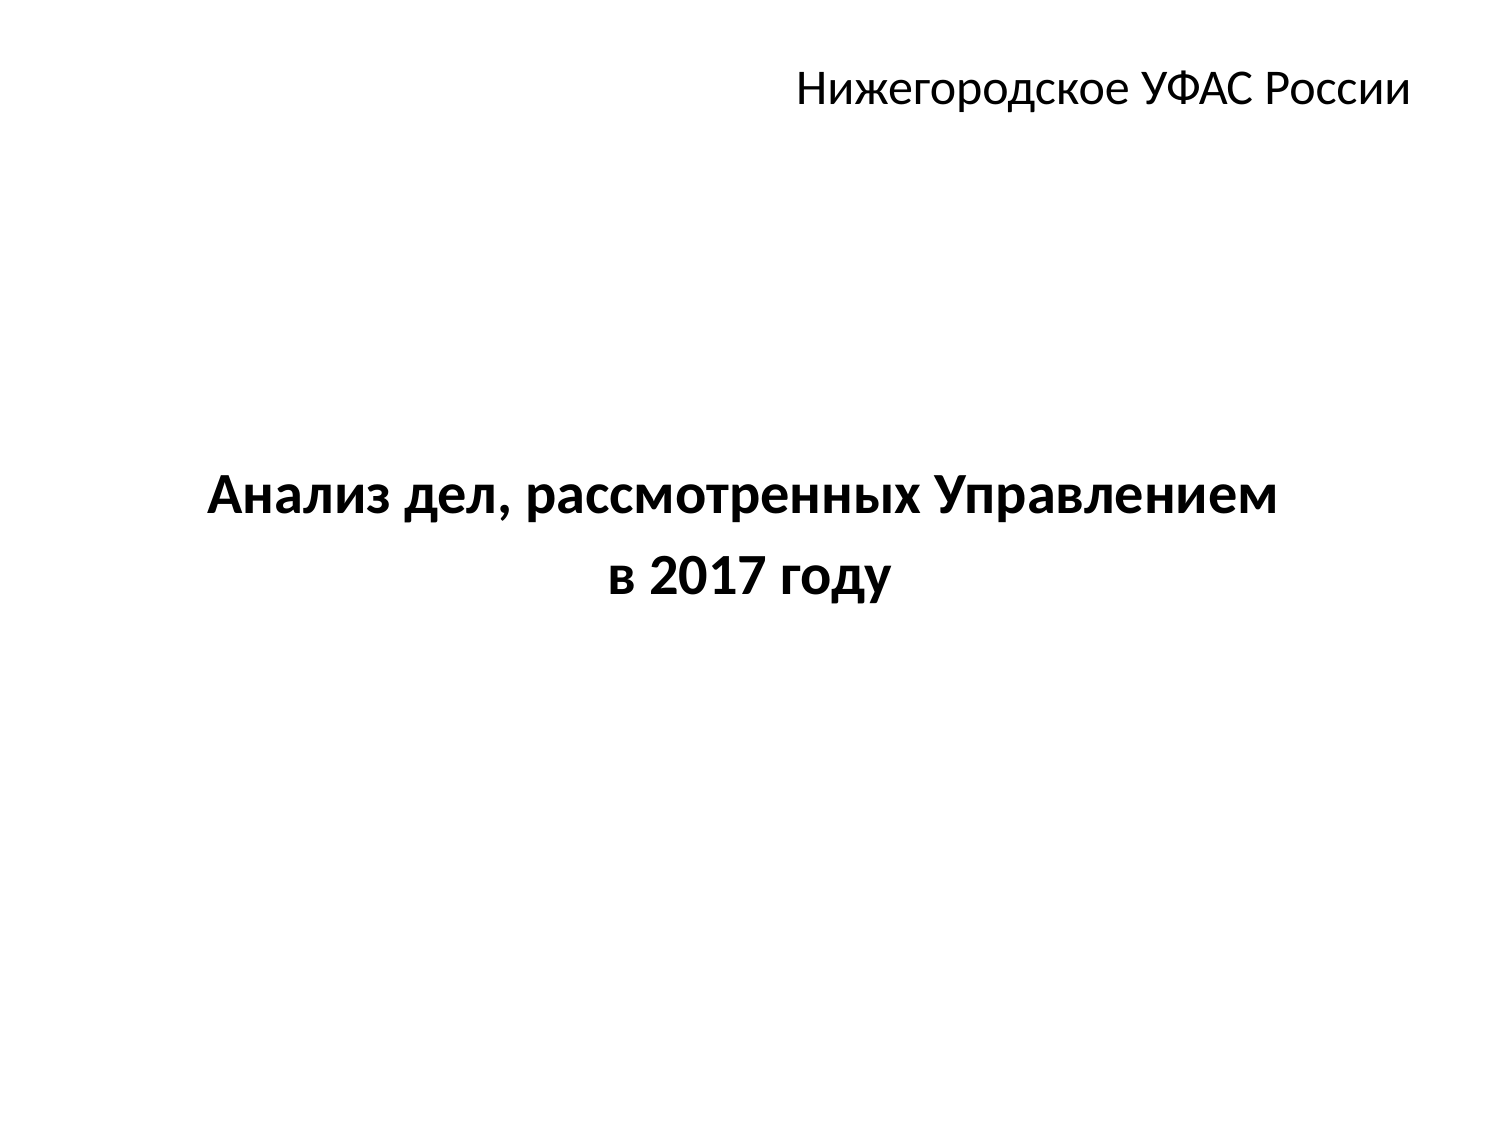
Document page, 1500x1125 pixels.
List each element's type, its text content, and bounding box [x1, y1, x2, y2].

list Анализ дел, рассмотренных Управлением в 2017 году [75, 262, 1425, 1005]
title Нижегородское УФАС России [76, 19, 1427, 149]
